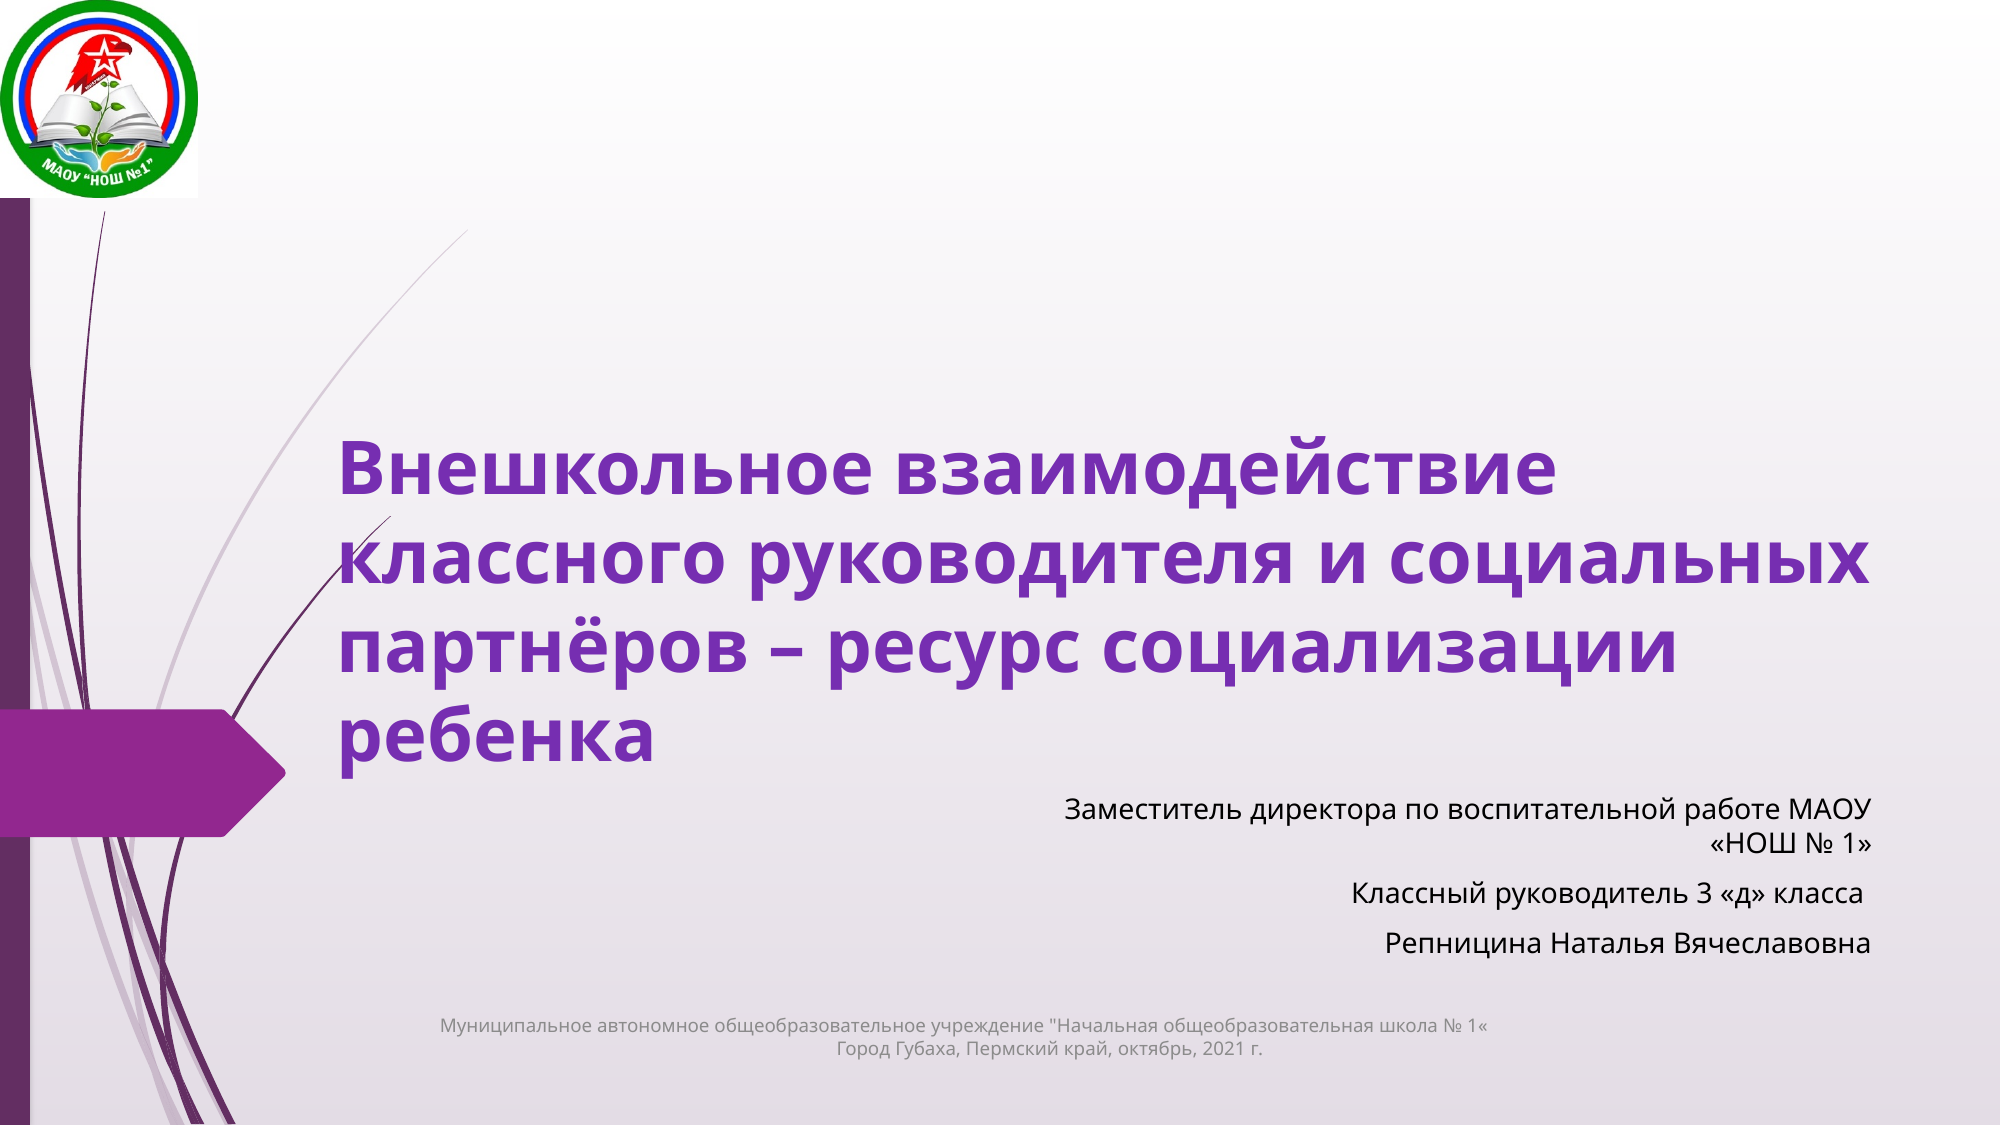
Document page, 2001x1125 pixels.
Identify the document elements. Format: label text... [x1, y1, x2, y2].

subtitle Заместитель директора по воспитательной работе МАОУ «НОШ № 1» Классный руководитель 3 «д» класса Репницина Наталья Вячеславовна [1034, 783, 1888, 969]
title Внешкольное взаимодействие классного руководителя и социальных партнёров – ресурс социализации ребенка [321, 412, 1888, 784]
footer Муниципальное автономное общеобразовательное учреждение "Начальная общеобразовательная школа № 1« Город Губаха, Пермский край, октябрь, 2021 г. [424, 1006, 1675, 1067]
picture [0, 0, 198, 198]
